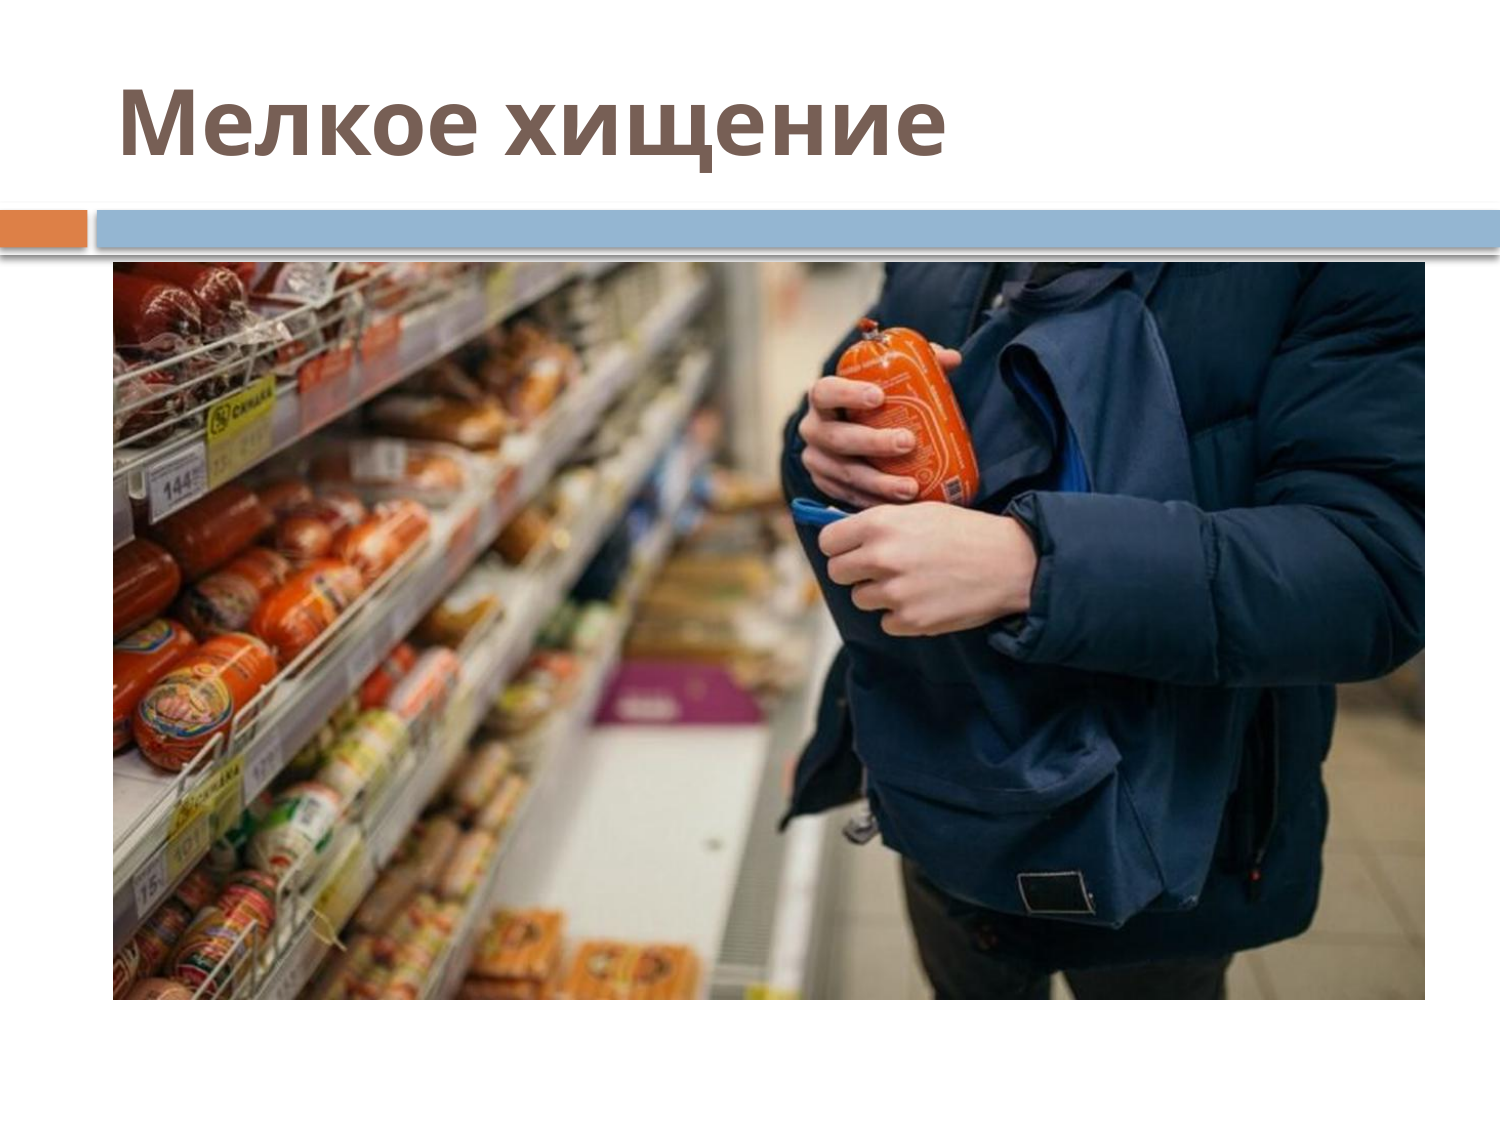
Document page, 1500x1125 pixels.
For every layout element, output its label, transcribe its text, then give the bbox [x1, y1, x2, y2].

title Мелкое хищение [100, 37, 1438, 200]
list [113, 262, 1426, 1001]
